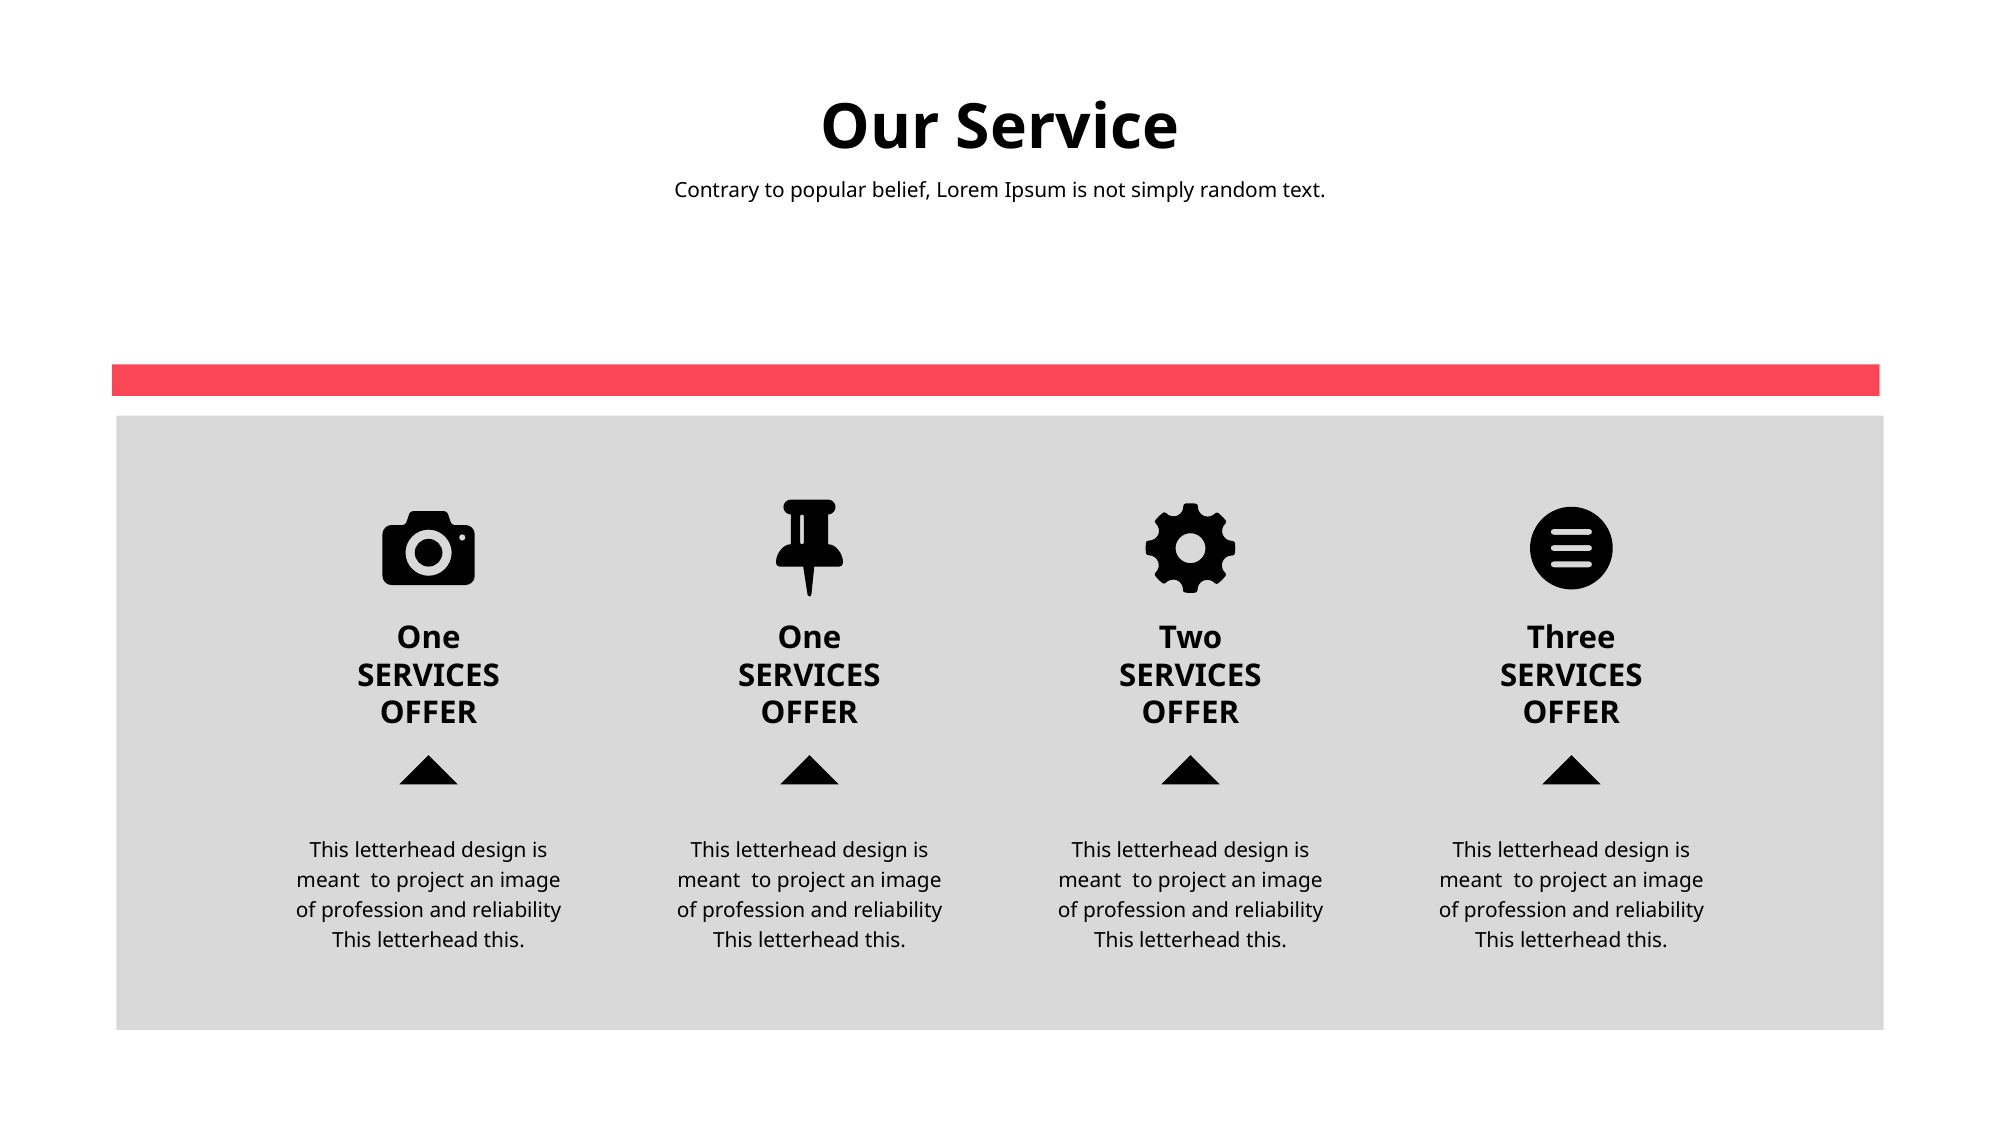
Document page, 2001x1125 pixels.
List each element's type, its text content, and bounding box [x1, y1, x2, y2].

text_box This letterhead design is meant to project an image of profession and reliability This letterhead this. [291, 833, 566, 950]
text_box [332, 511, 525, 723]
text_box This letterhead design is meant to project an image of profession and reliability This letterhead this. [1053, 833, 1328, 950]
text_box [713, 499, 906, 723]
text_box This letterhead design is meant to project an image of profession and reliability This letterhead this. [672, 833, 947, 950]
subtitle Contrary to popular belief, Lorem Ipsum is not simply random text. [137, 179, 1863, 204]
text_box [1161, 755, 1220, 785]
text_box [1475, 506, 1668, 723]
text_box [780, 755, 839, 785]
text_box [115, 415, 1885, 1031]
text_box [1094, 503, 1287, 723]
title Our Service [137, 78, 1863, 179]
text_box [1542, 755, 1601, 785]
text_box This letterhead design is meant to project an image of profession and reliability This letterhead this. [1434, 833, 1709, 950]
text_box [399, 755, 458, 785]
text_box [111, 363, 1880, 397]
